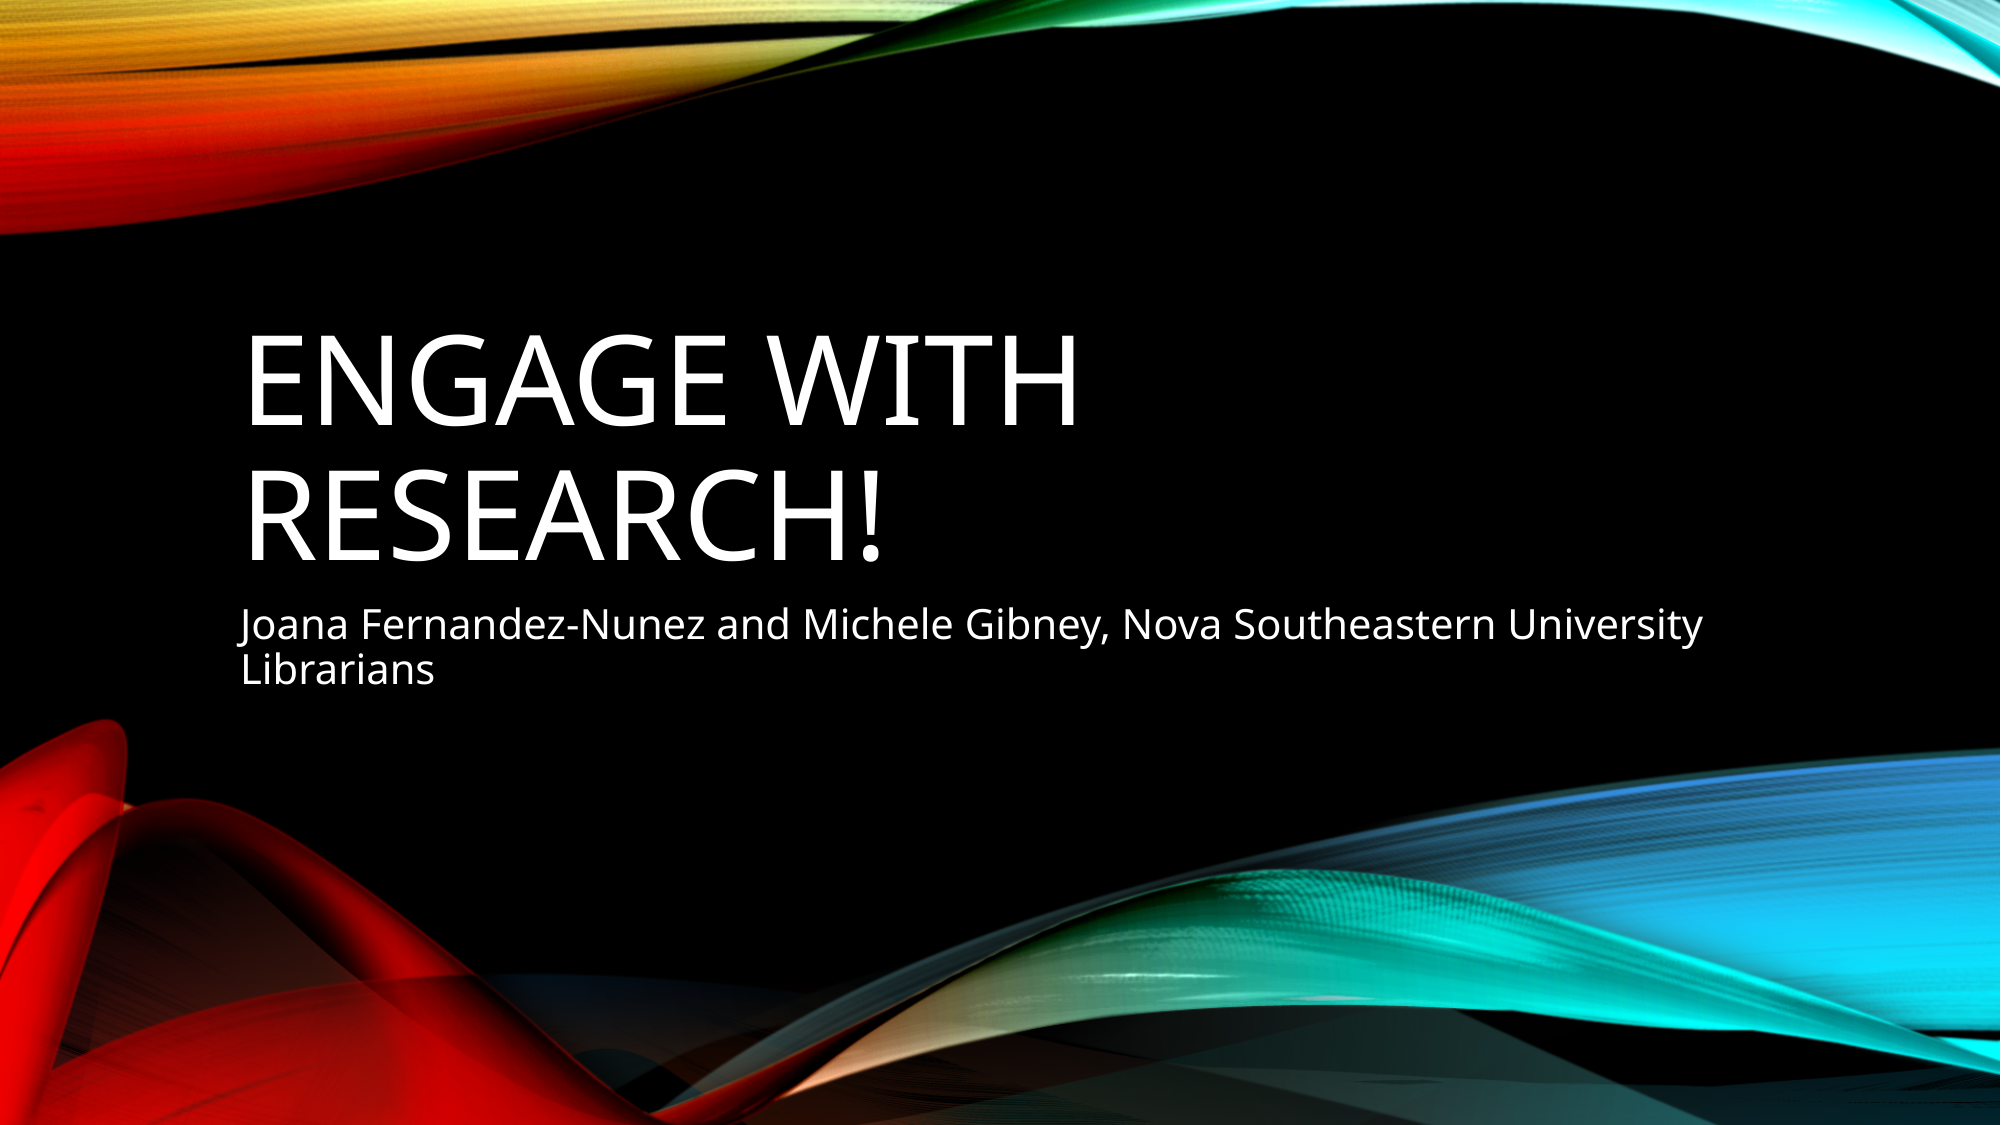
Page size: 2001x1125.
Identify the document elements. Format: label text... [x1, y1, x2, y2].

title Engage with Research! [225, 295, 1775, 595]
picture [0, 0, 2000, 237]
subtitle Joana Fernandez-Nunez and Michele Gibney, Nova Southeastern University Librarians [225, 595, 1775, 709]
picture [0, 717, 2000, 1125]
